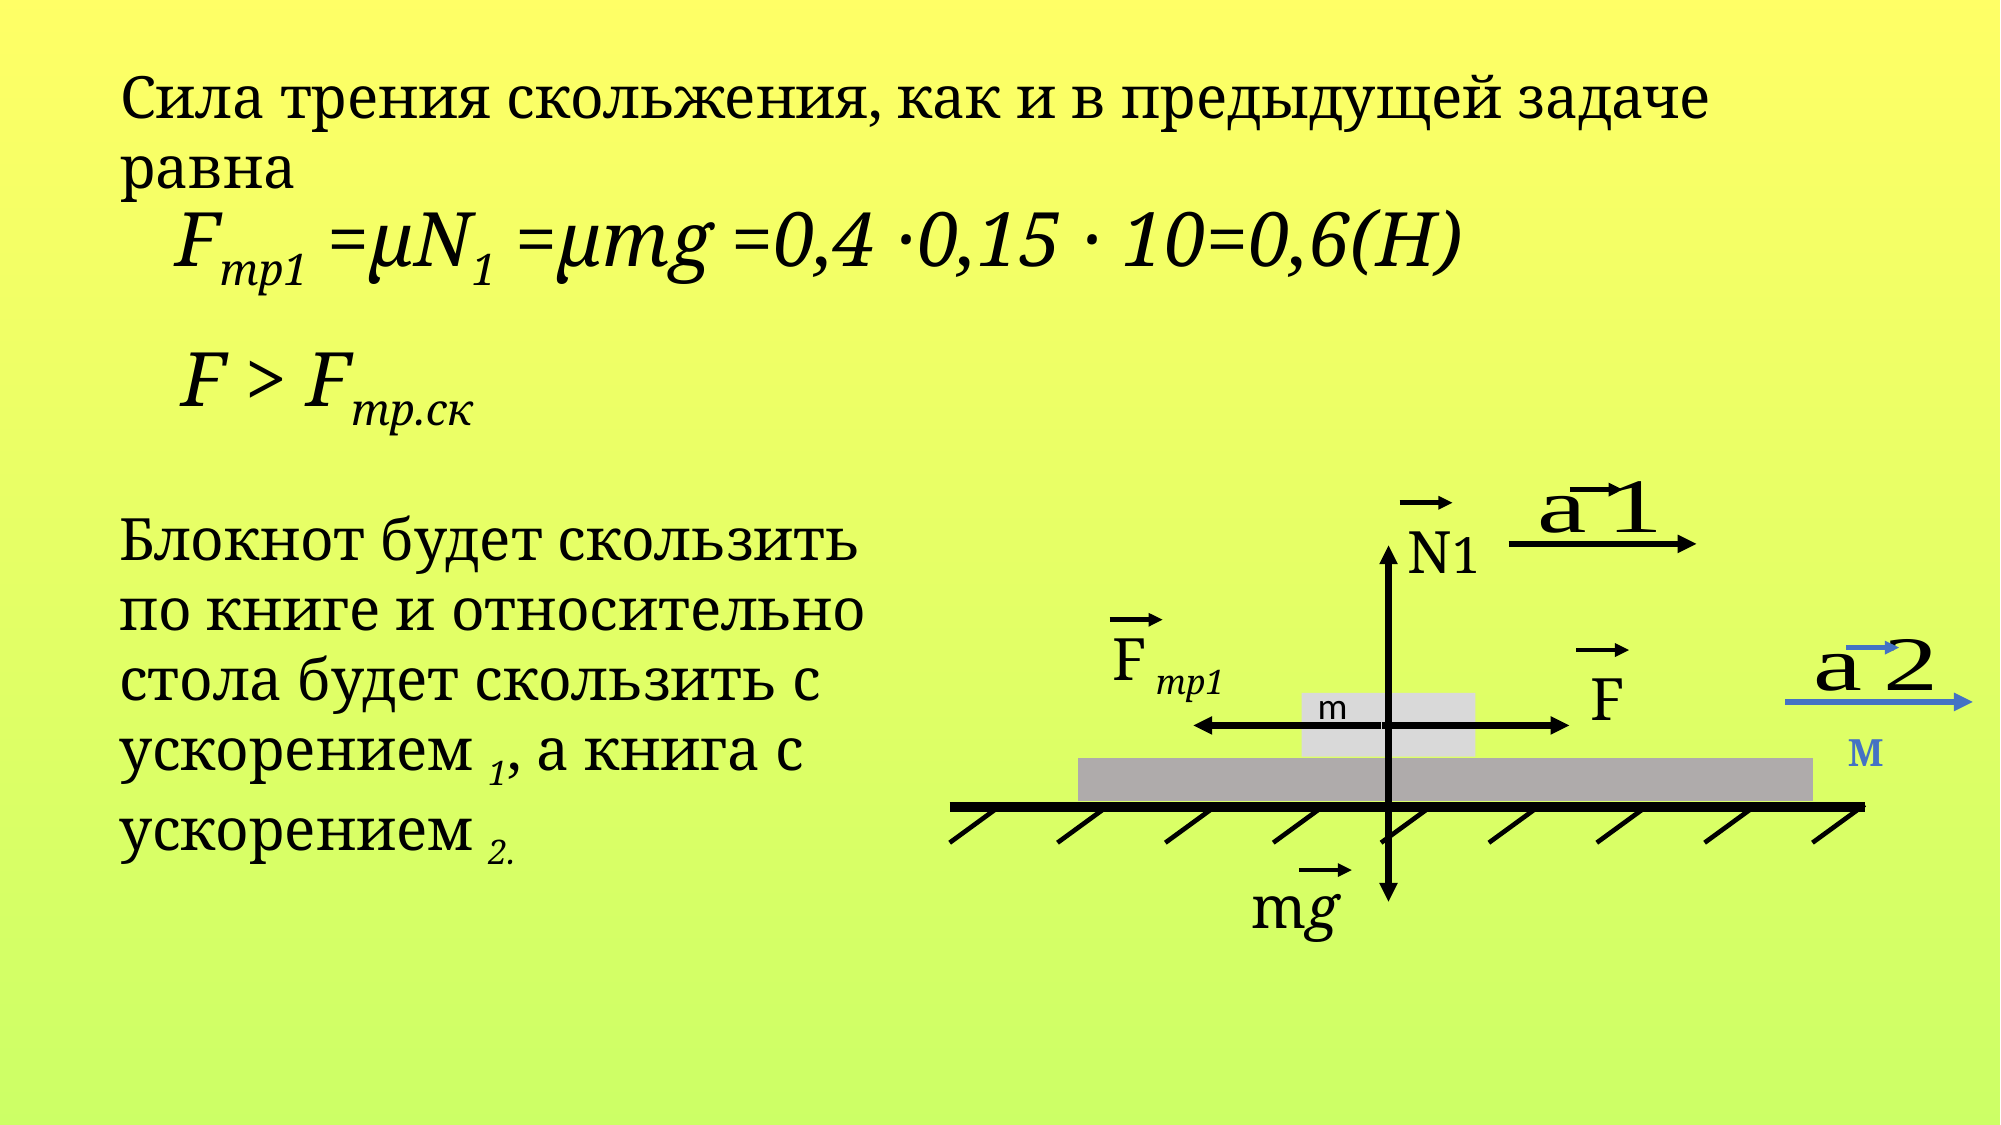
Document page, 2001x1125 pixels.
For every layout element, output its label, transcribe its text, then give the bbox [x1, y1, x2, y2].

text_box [1785, 622, 1973, 709]
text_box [949, 502, 1953, 946]
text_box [1508, 464, 1697, 551]
text_box Fтр1 =µN1 =μmg =0,4 ·0,15 · 10=0,6(Н) [160, 184, 1603, 302]
text_box Сила трения скольжения, как и в предыдущей задаче равна [105, 53, 1794, 208]
text_box F > Fтр.ск [166, 324, 590, 442]
